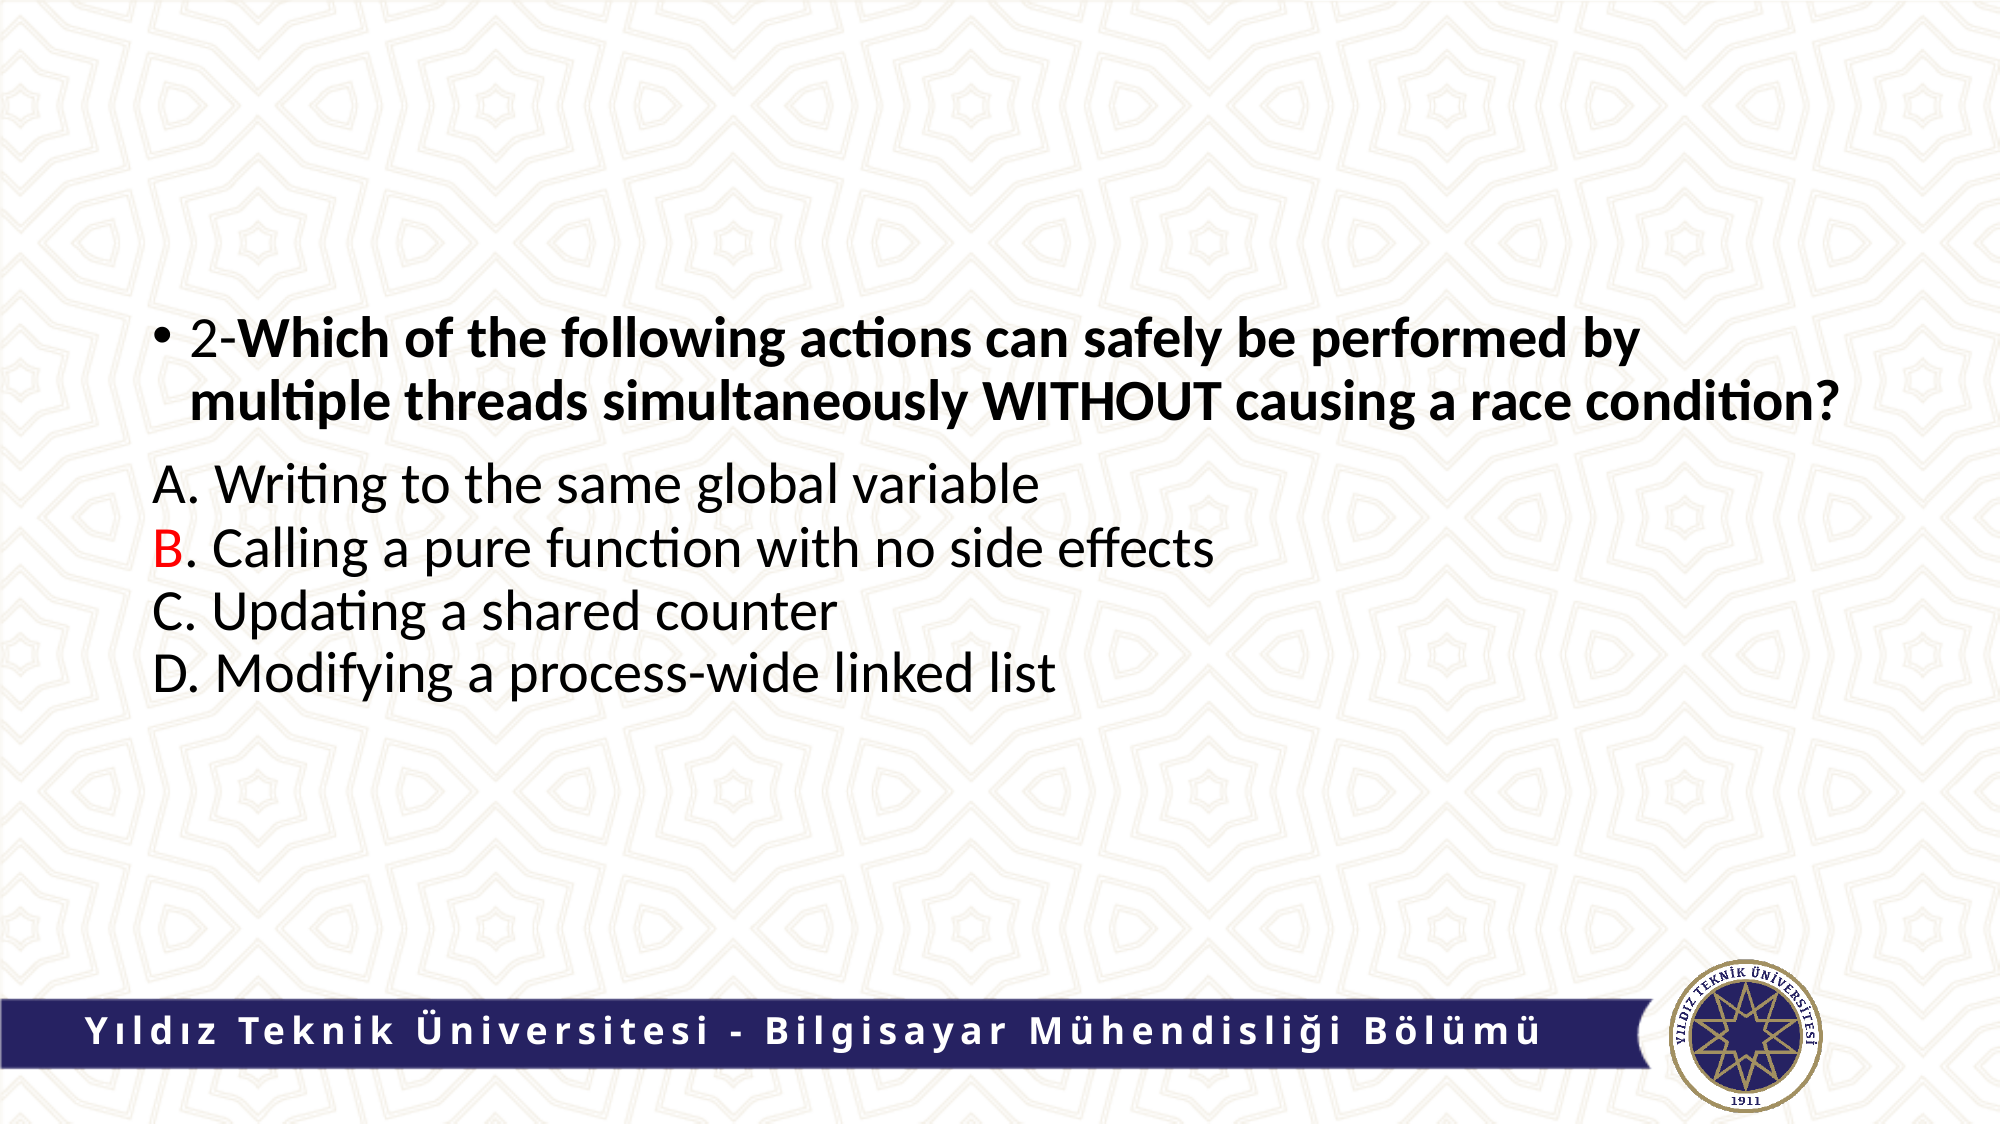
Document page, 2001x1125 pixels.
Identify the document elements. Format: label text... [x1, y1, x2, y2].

list 2-Which of the following actions can safely be performed by multiple threads simultaneously WITHOUT causing a race condition? A. Writing to the same global variable B. Calling a pure function with no side effects C. Updating a shared counter D. Modifying a process-wide linked list [137, 299, 1863, 982]
picture [0, 0, 2000, 1125]
footer Yıldız Teknik Üniversitesi - Bilgisayar Mühendisliği Bölümü [0, 997, 1628, 1069]
